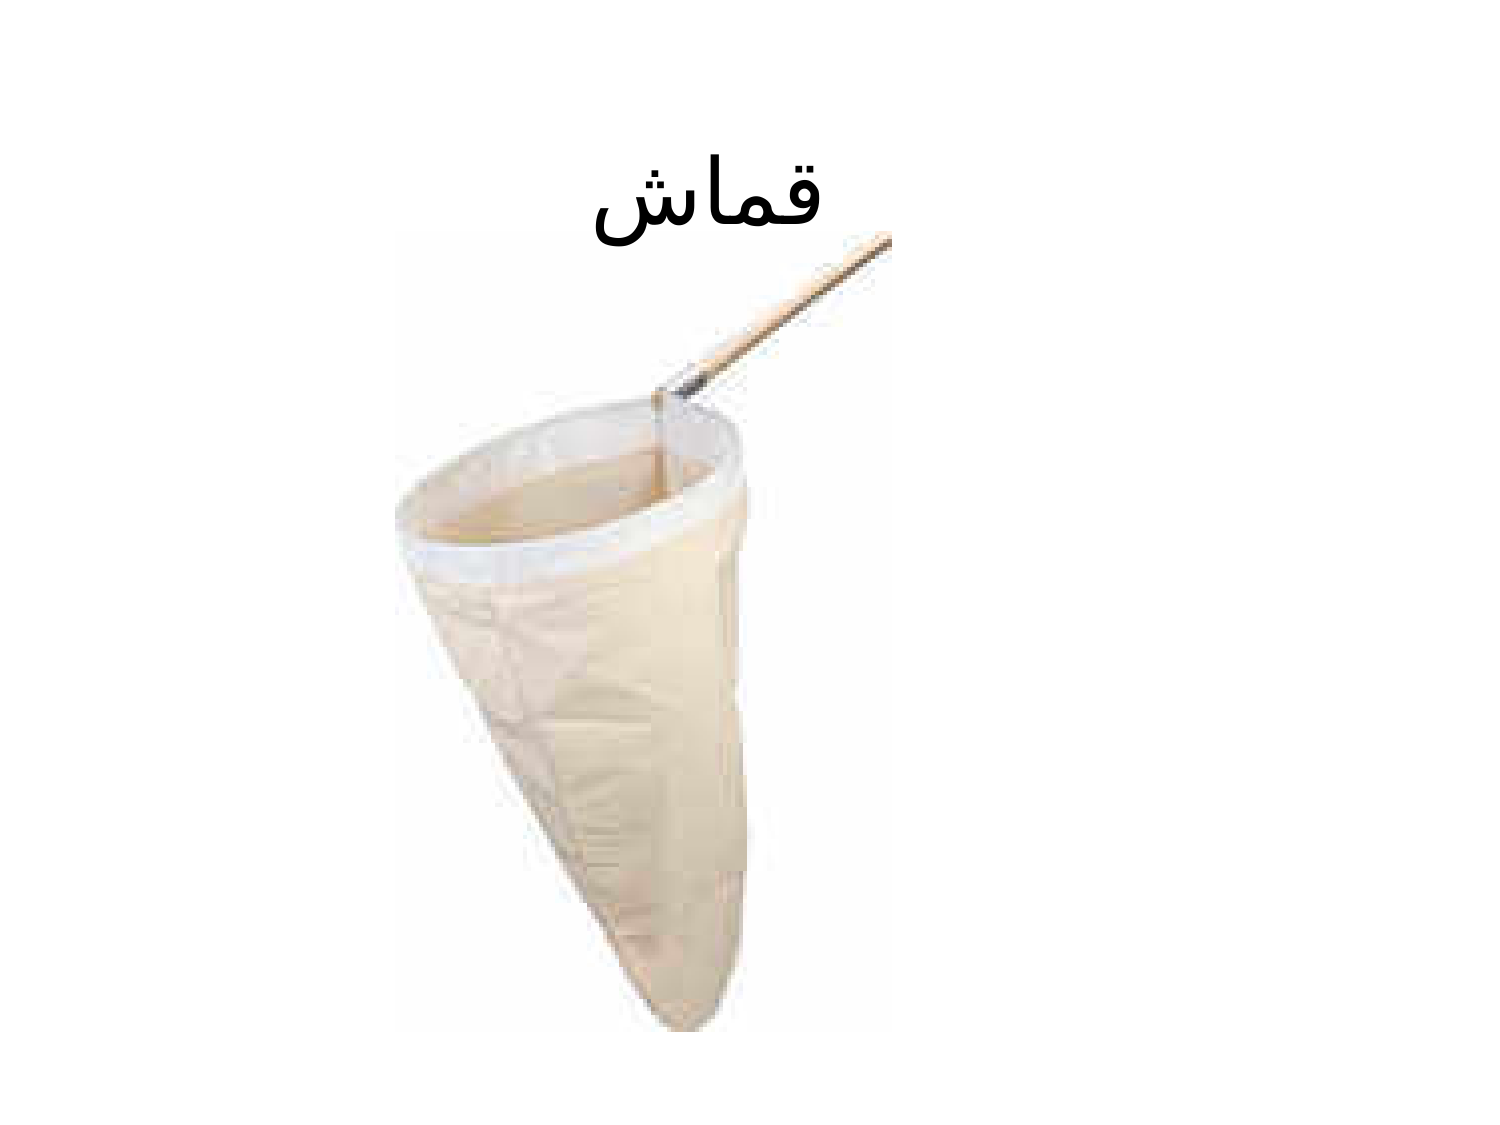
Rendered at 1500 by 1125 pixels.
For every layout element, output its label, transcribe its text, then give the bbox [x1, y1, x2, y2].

text_box قماش [551, 125, 842, 230]
picture [395, 231, 892, 1033]
